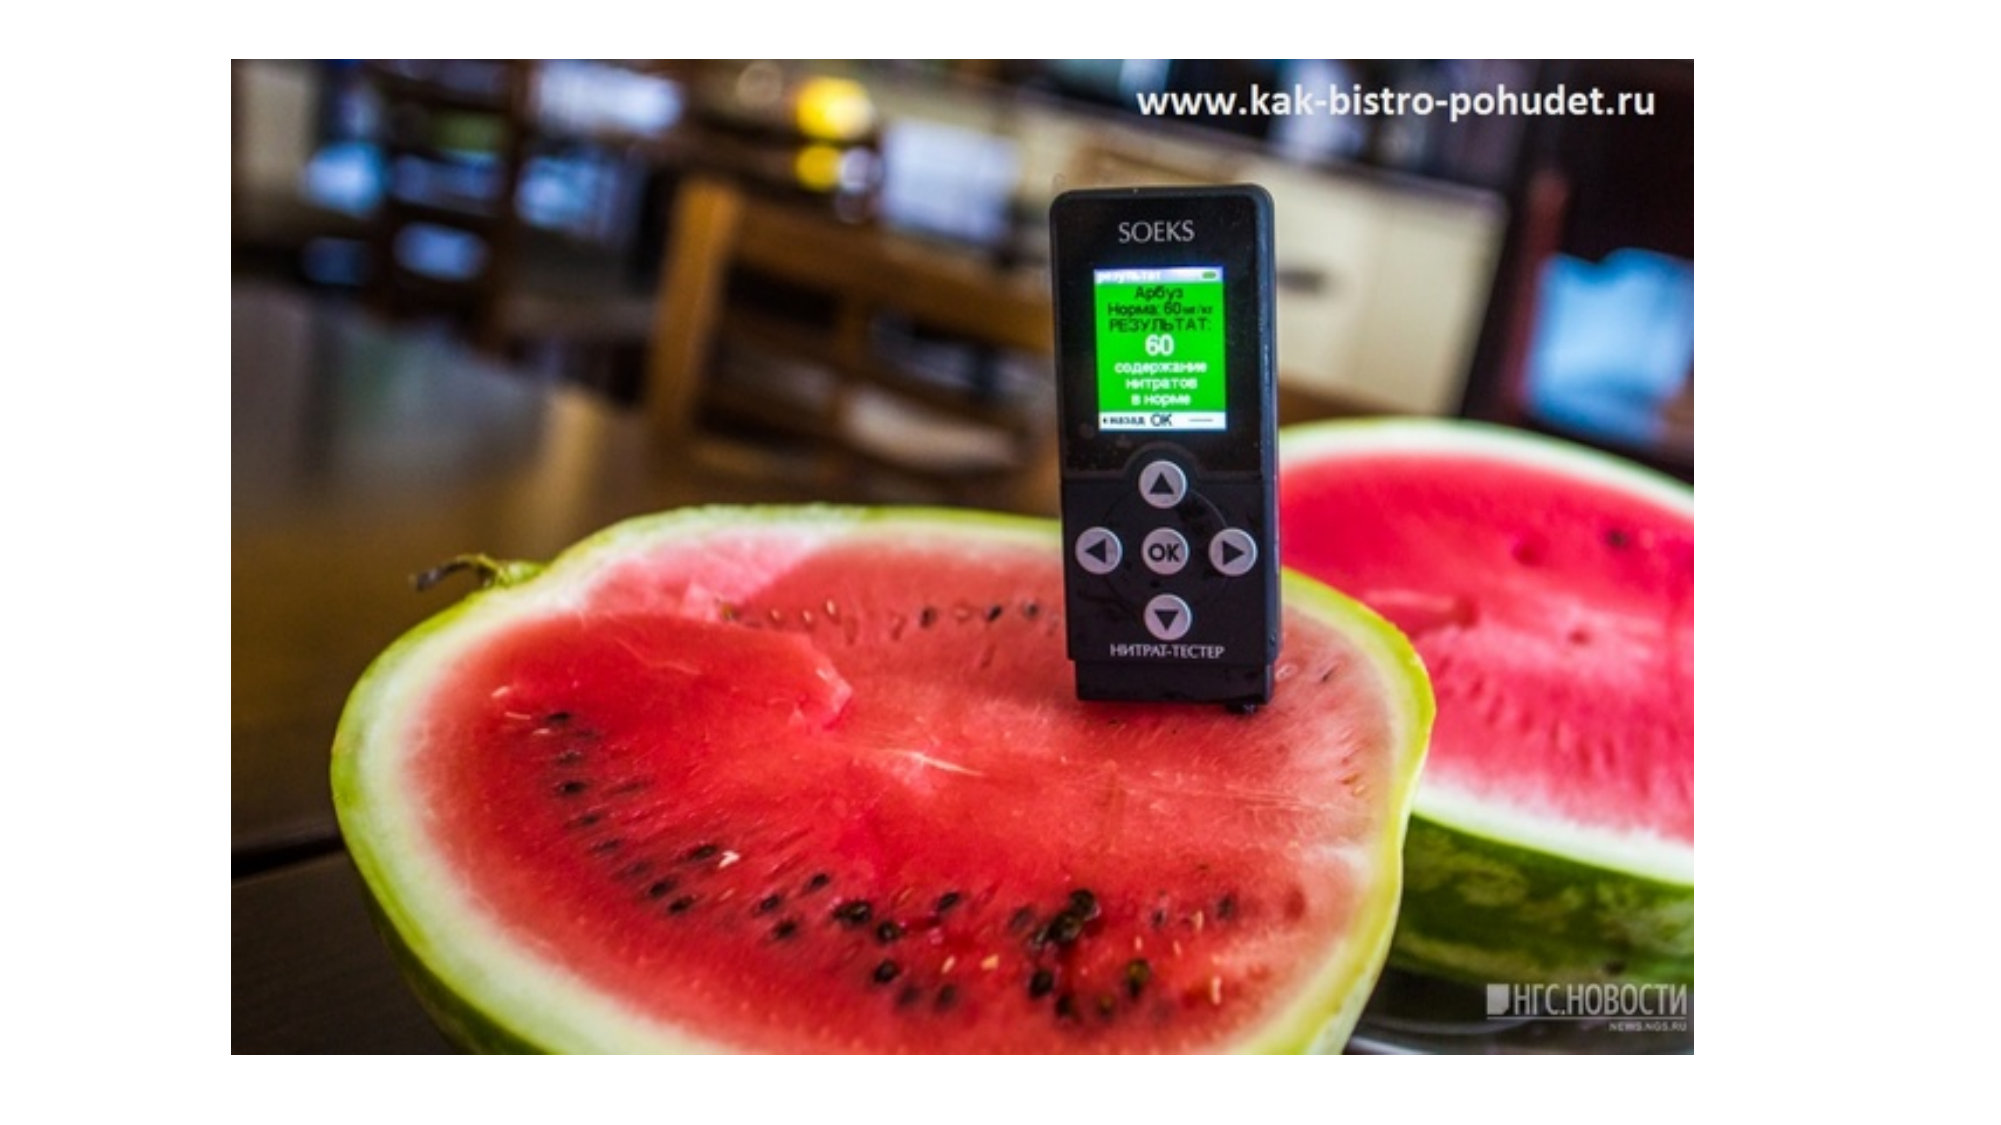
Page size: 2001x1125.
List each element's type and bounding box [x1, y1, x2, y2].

picture [231, 59, 1694, 1055]
